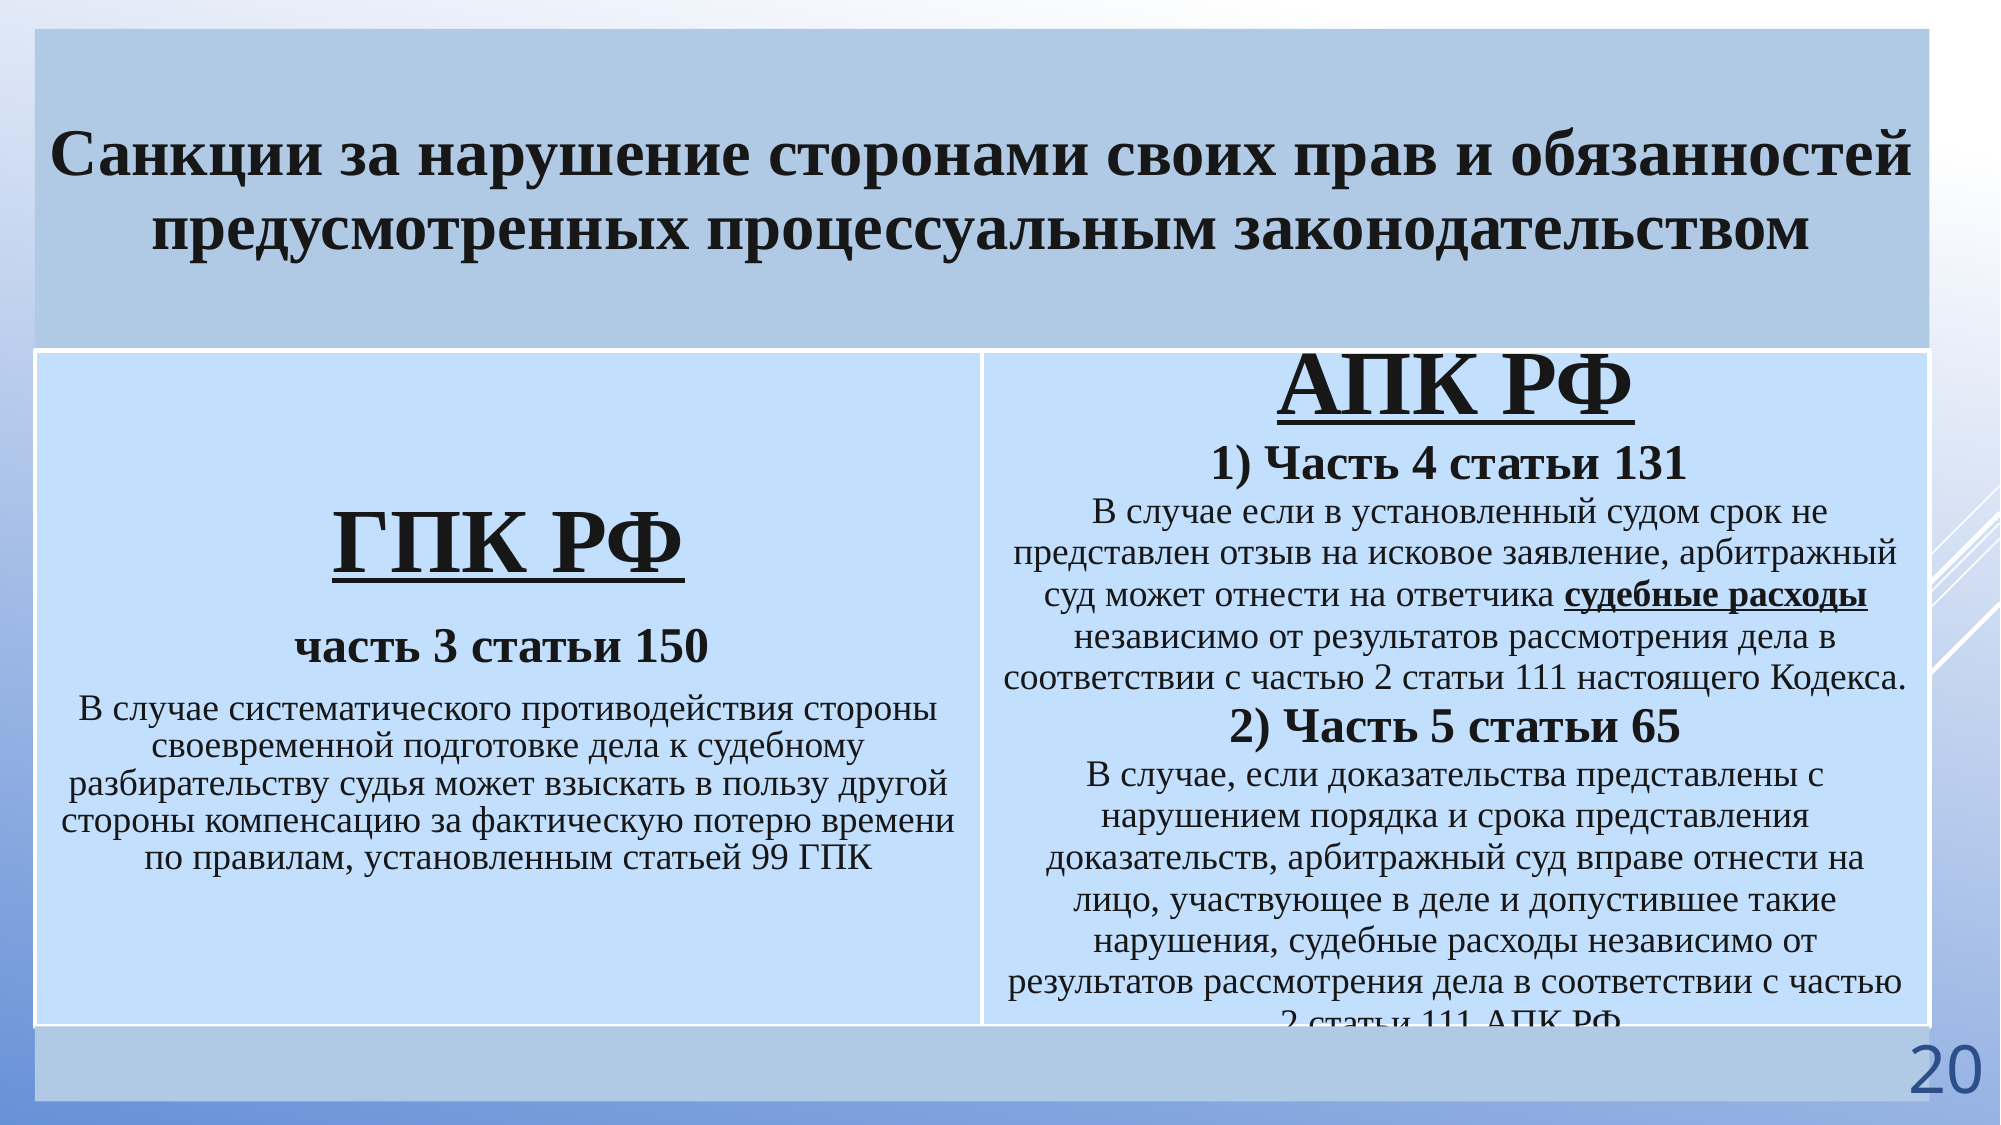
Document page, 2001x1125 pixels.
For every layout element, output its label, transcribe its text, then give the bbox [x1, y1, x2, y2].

slide_number 20 [1861, 1031, 2000, 1125]
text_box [34, 28, 1930, 1102]
